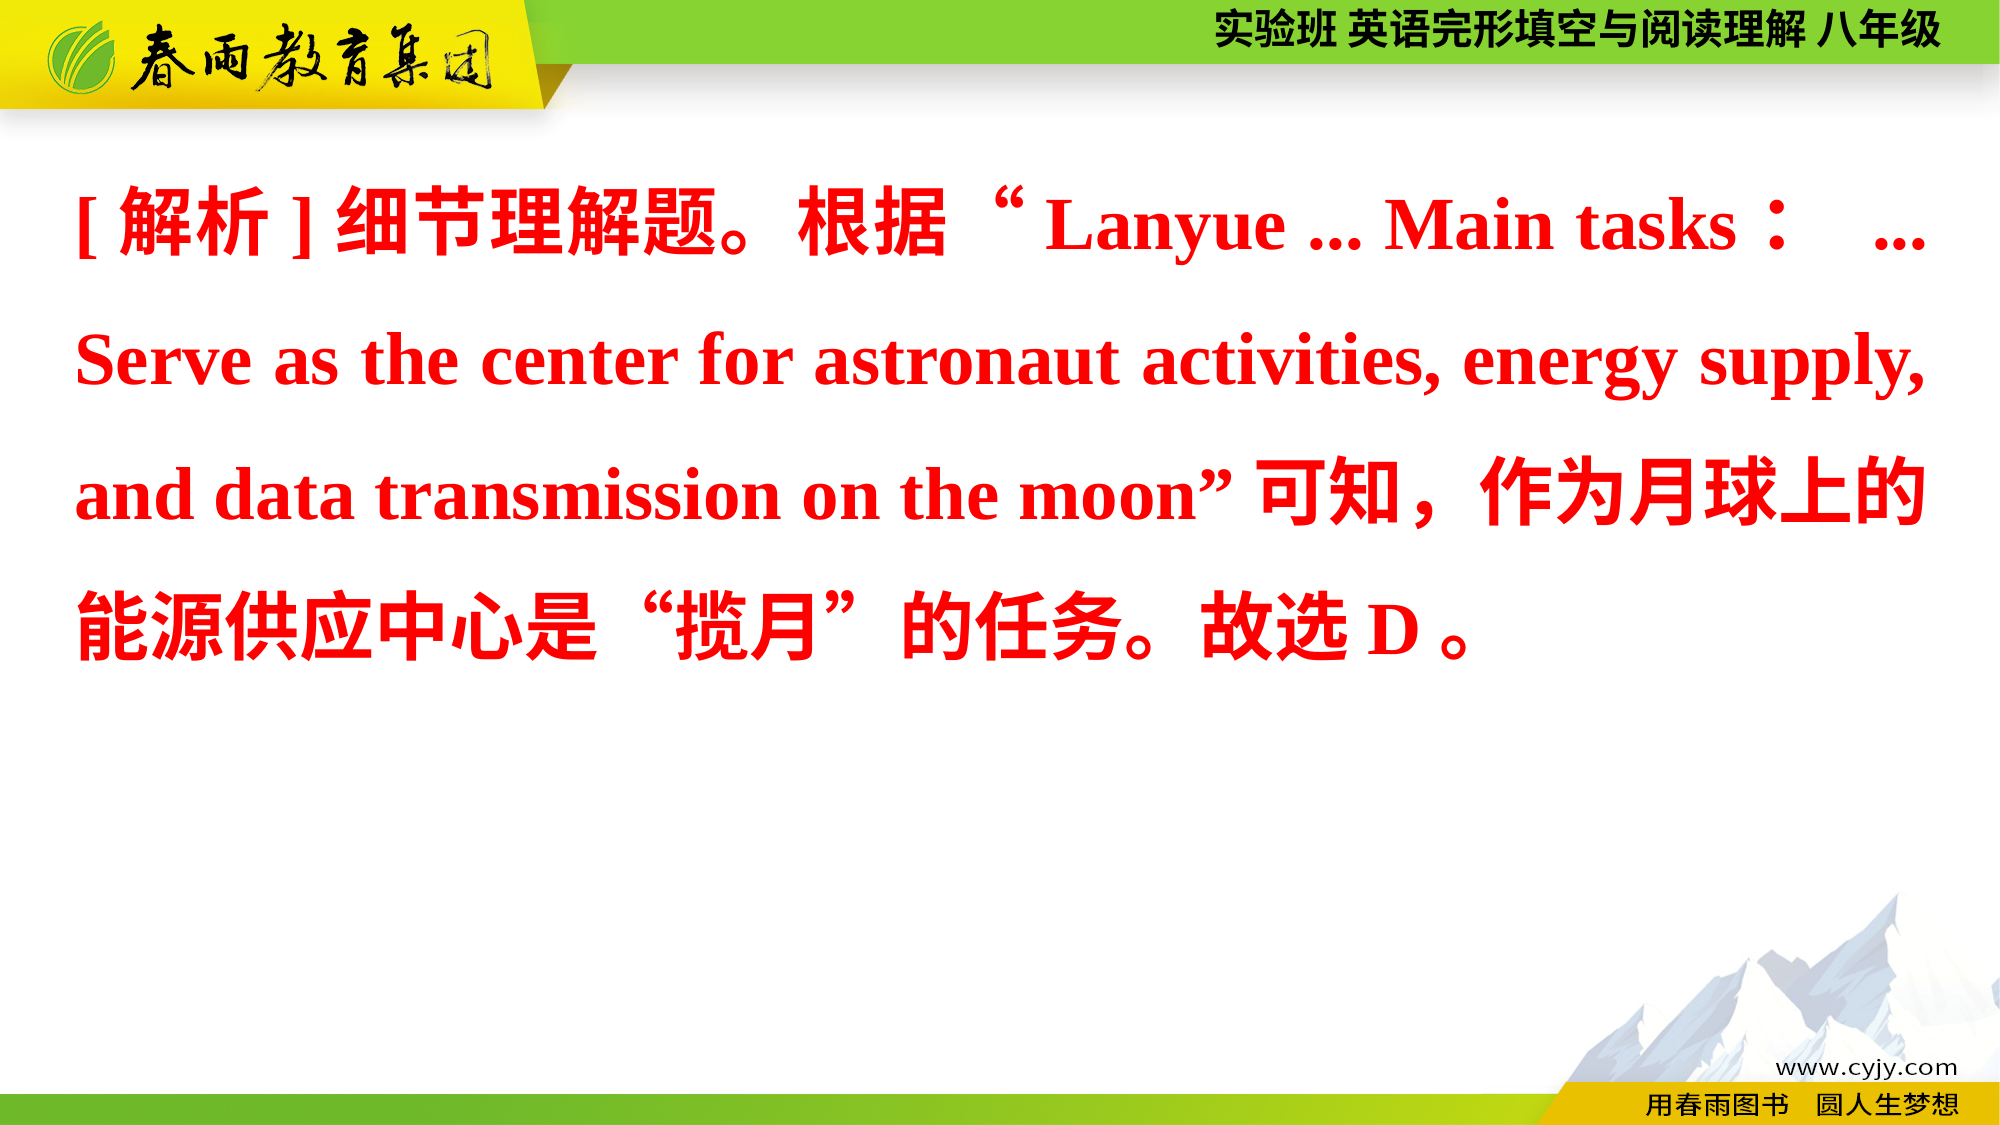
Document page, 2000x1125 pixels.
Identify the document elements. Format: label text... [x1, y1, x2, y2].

list [解析]细节理解题。根据“Lanyue ... Main tasks： ... Serve as the center for astronaut activities, energy supply, and data transmission on the moon”可知，作为月球上的能源供应中心是“揽月”的任务。故选D。 [59, 122, 1944, 683]
picture [0, 0, 2000, 1125]
